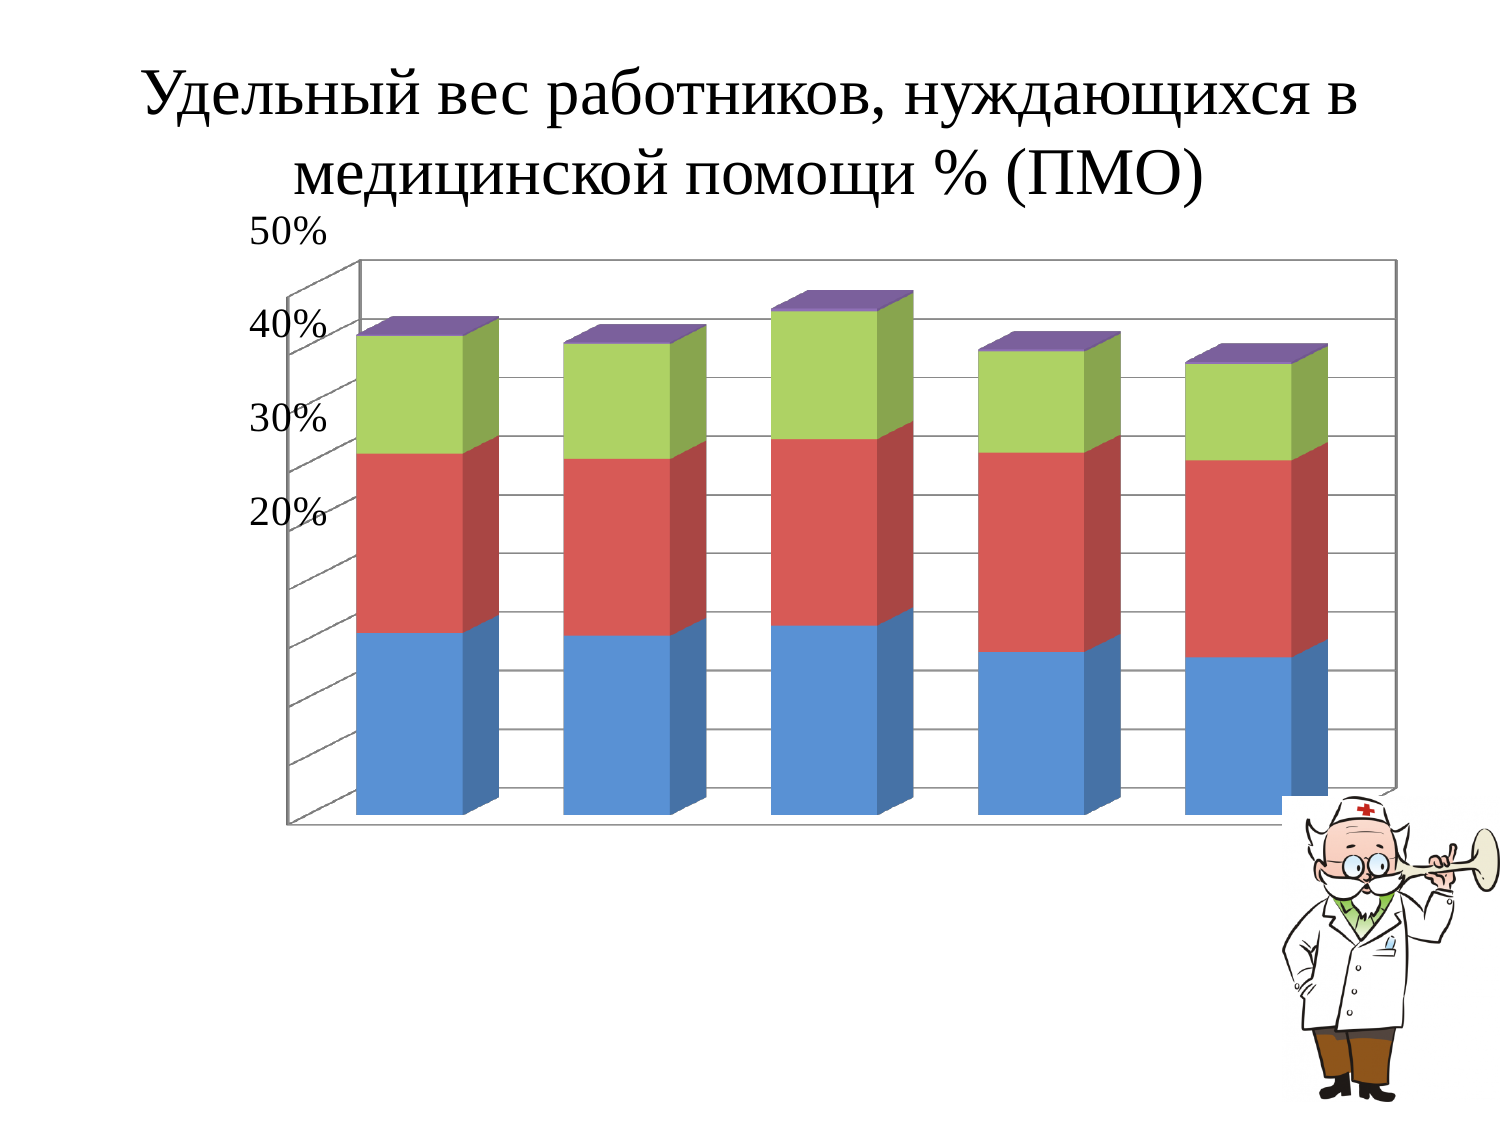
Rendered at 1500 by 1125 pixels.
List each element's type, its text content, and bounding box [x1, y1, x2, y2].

chart [81, 175, 1433, 1102]
title Удельный вес работников, нуждающихся в медицинской помощи % (ПМО) [75, 45, 1425, 211]
picture [1281, 796, 1500, 1102]
